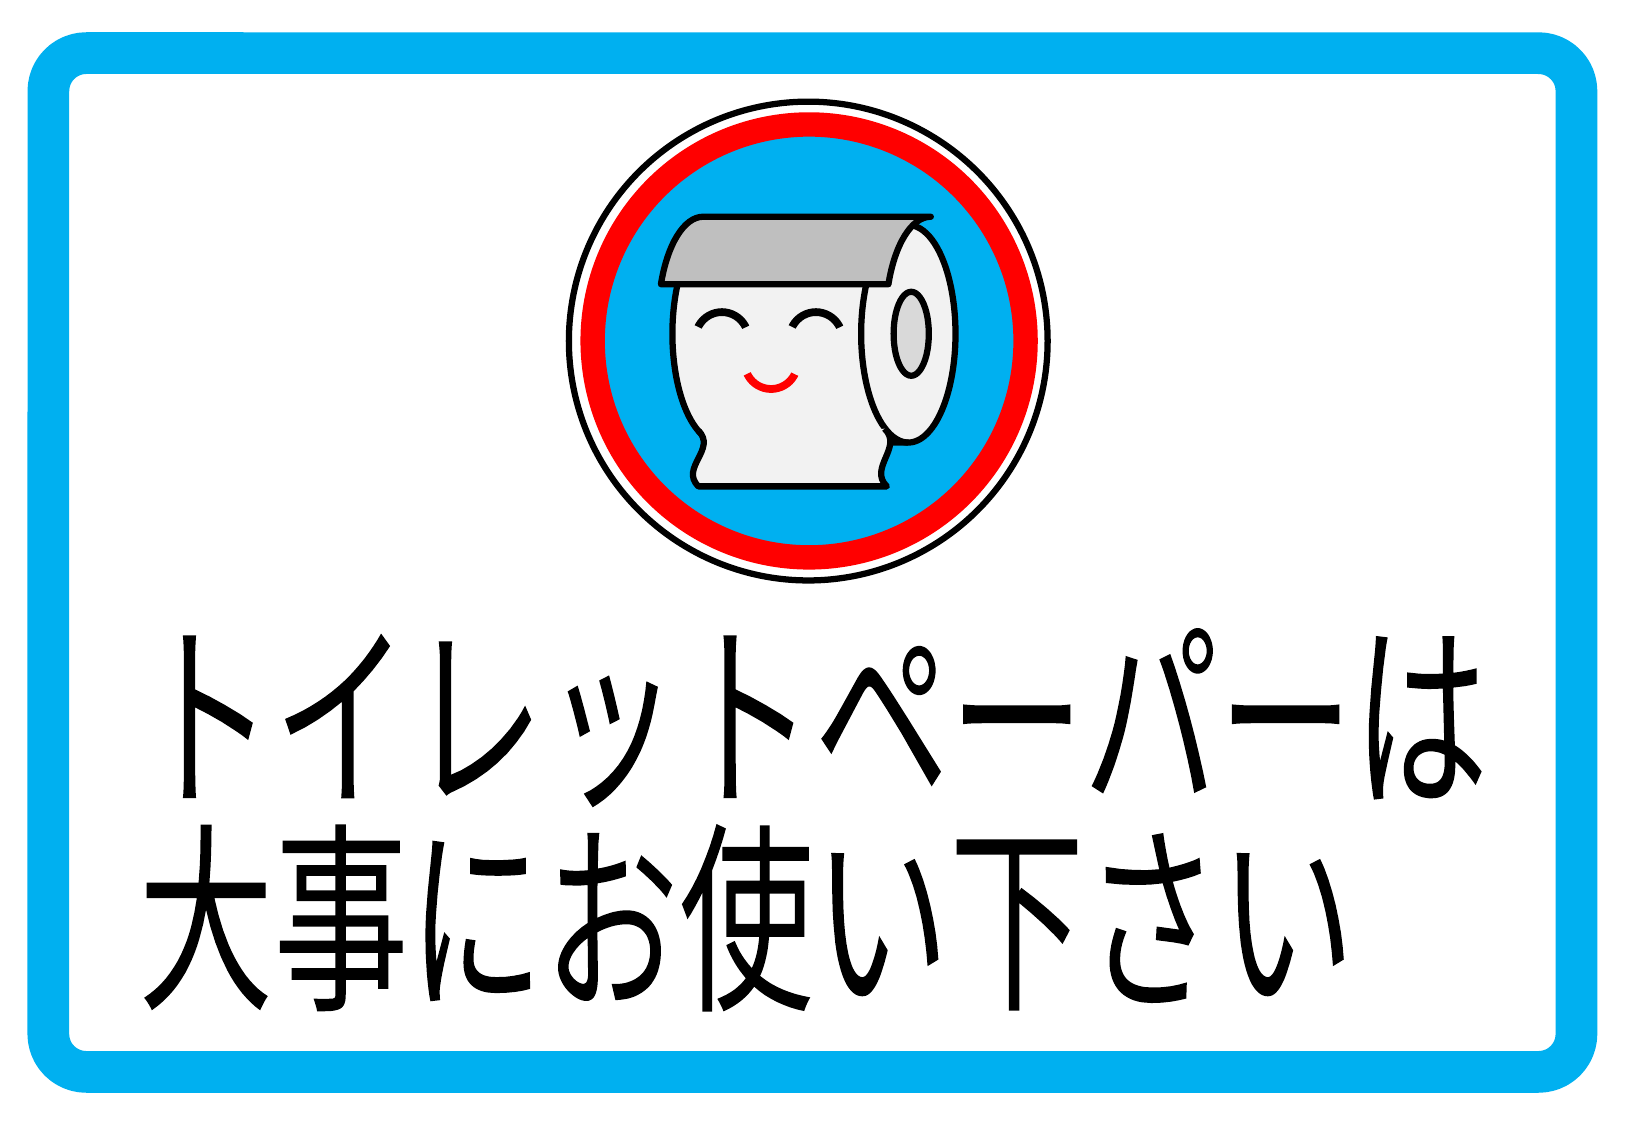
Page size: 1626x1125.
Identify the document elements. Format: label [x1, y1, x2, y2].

text_box [46, 50, 1579, 1075]
text_box [568, 101, 1048, 581]
